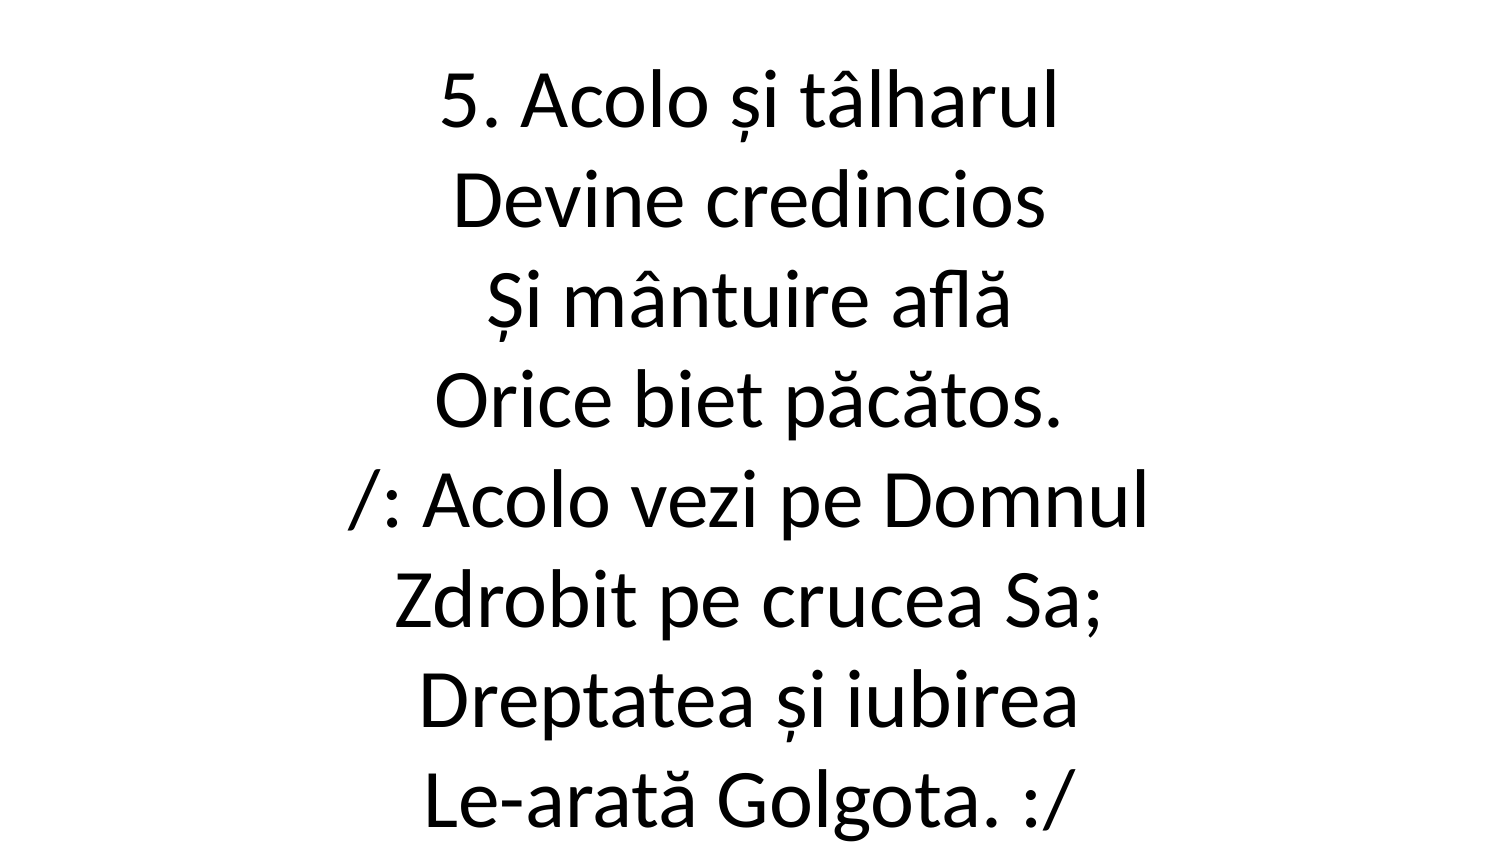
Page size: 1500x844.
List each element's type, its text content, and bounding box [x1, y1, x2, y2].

text_box 5. Acolo și tâlharul Devine credincios Și mântuire află Orice biet păcătos. /: Acolo vezi pe Domnul Zdrobit pe crucea Sa; Dreptatea și iubirea Le-arată Golgota. :/ [334, 0, 1166, 844]
